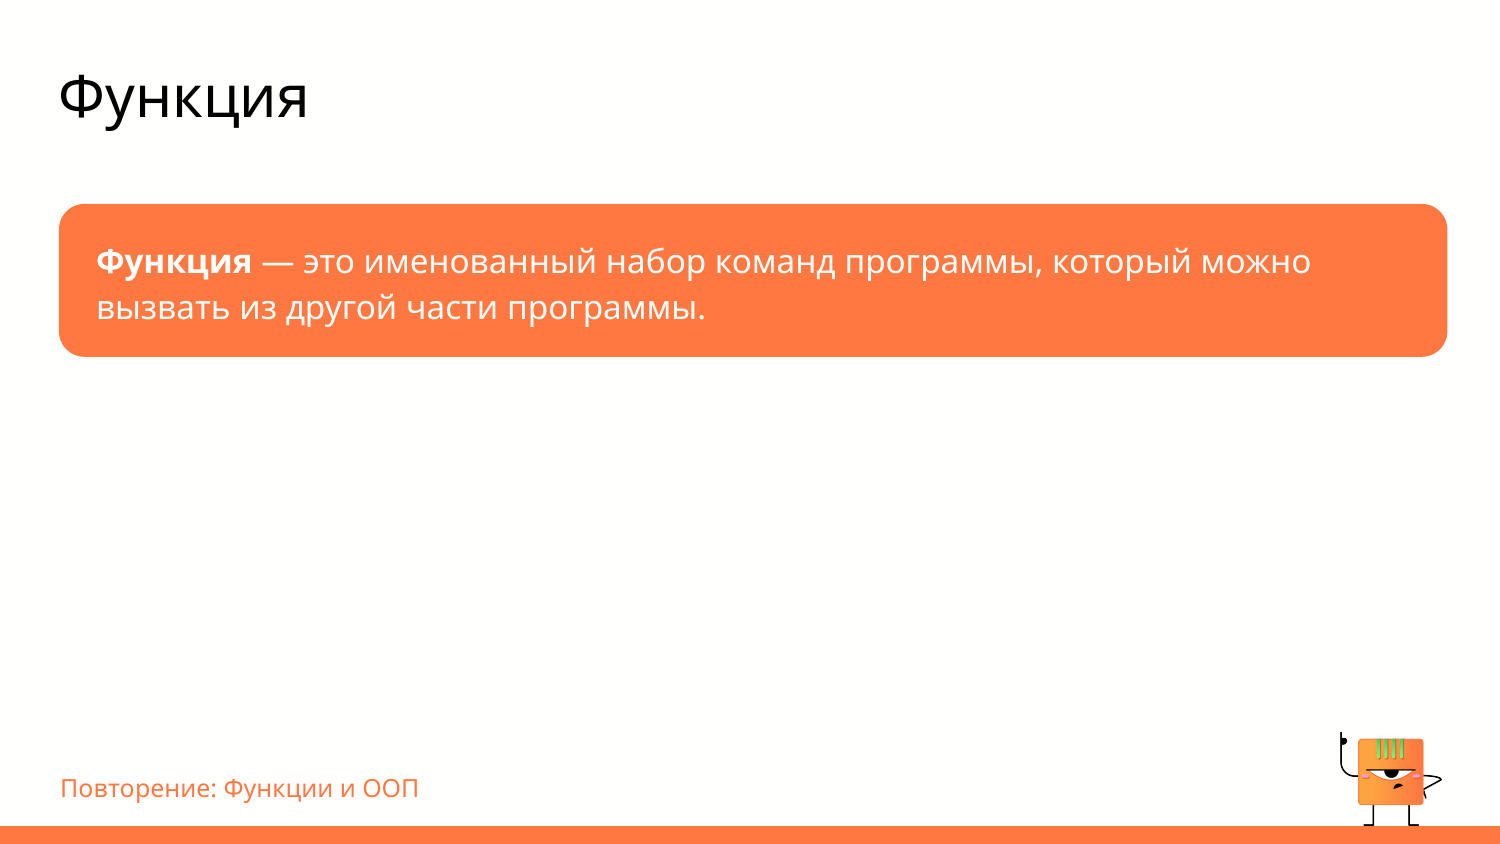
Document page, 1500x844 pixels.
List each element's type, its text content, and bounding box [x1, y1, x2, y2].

picture [1339, 732, 1442, 826]
text_box Функция — это именованный набор команд программы, который можно вызвать из другой части программы. [58, 203, 1448, 357]
subtitle Повторение: Функции и ООП [60, 767, 1233, 813]
text_box Функция [58, 58, 1441, 196]
